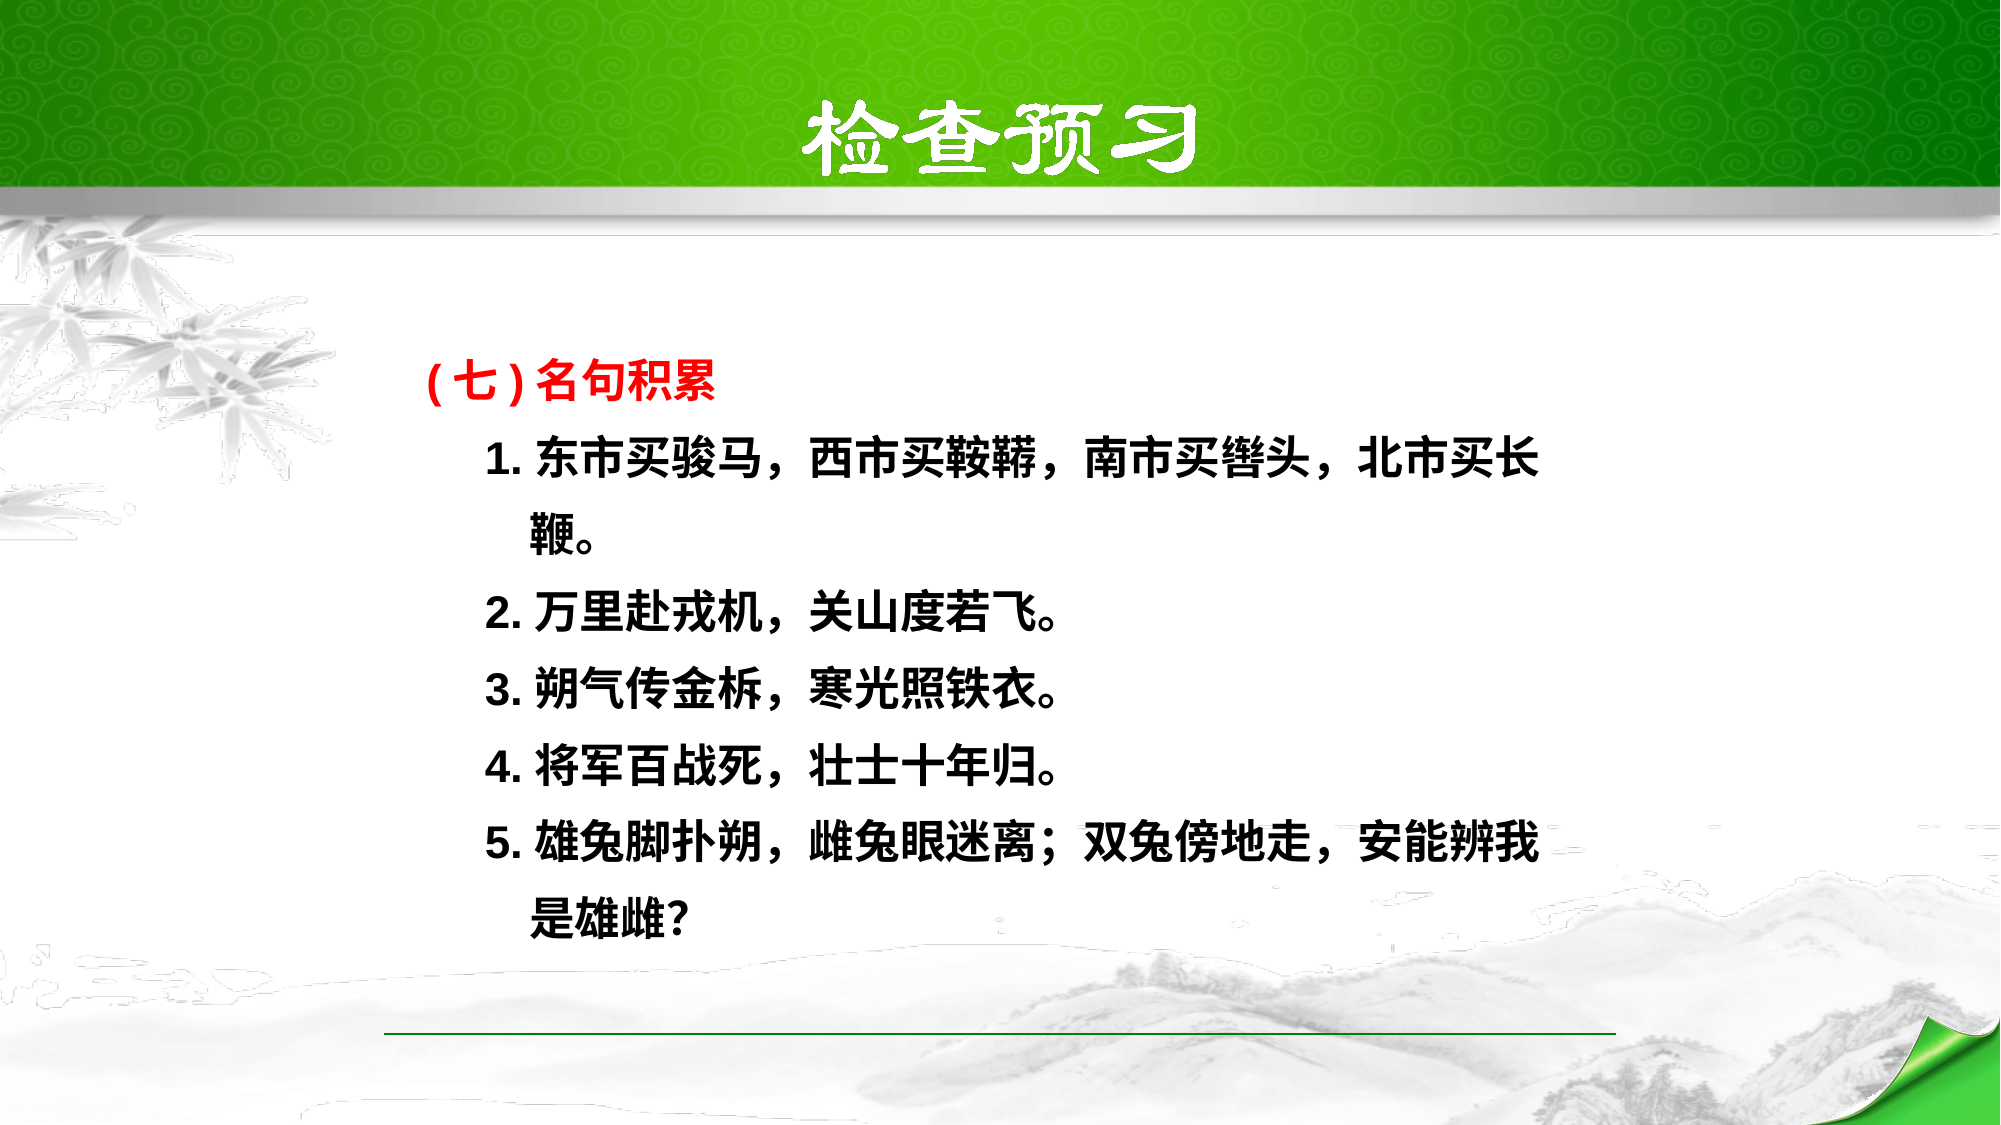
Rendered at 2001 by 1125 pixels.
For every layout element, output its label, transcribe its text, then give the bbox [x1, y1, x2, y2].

text_box (七)名句积累 1.东市买骏马，西市买鞍鞯，南市买辔头，北市买长鞭。 2.万里赴戎机，关山度若飞。 3.朔气传金柝，寒光照铁衣。 4.将军百战死，壮士十年归。 5.雄兔脚扑朔，雌兔眼迷离；双兔傍地走，安能辨我是雄雌？ [411, 581, 1571, 776]
picture [0, 779, 2000, 1125]
picture [0, 0, 2000, 570]
